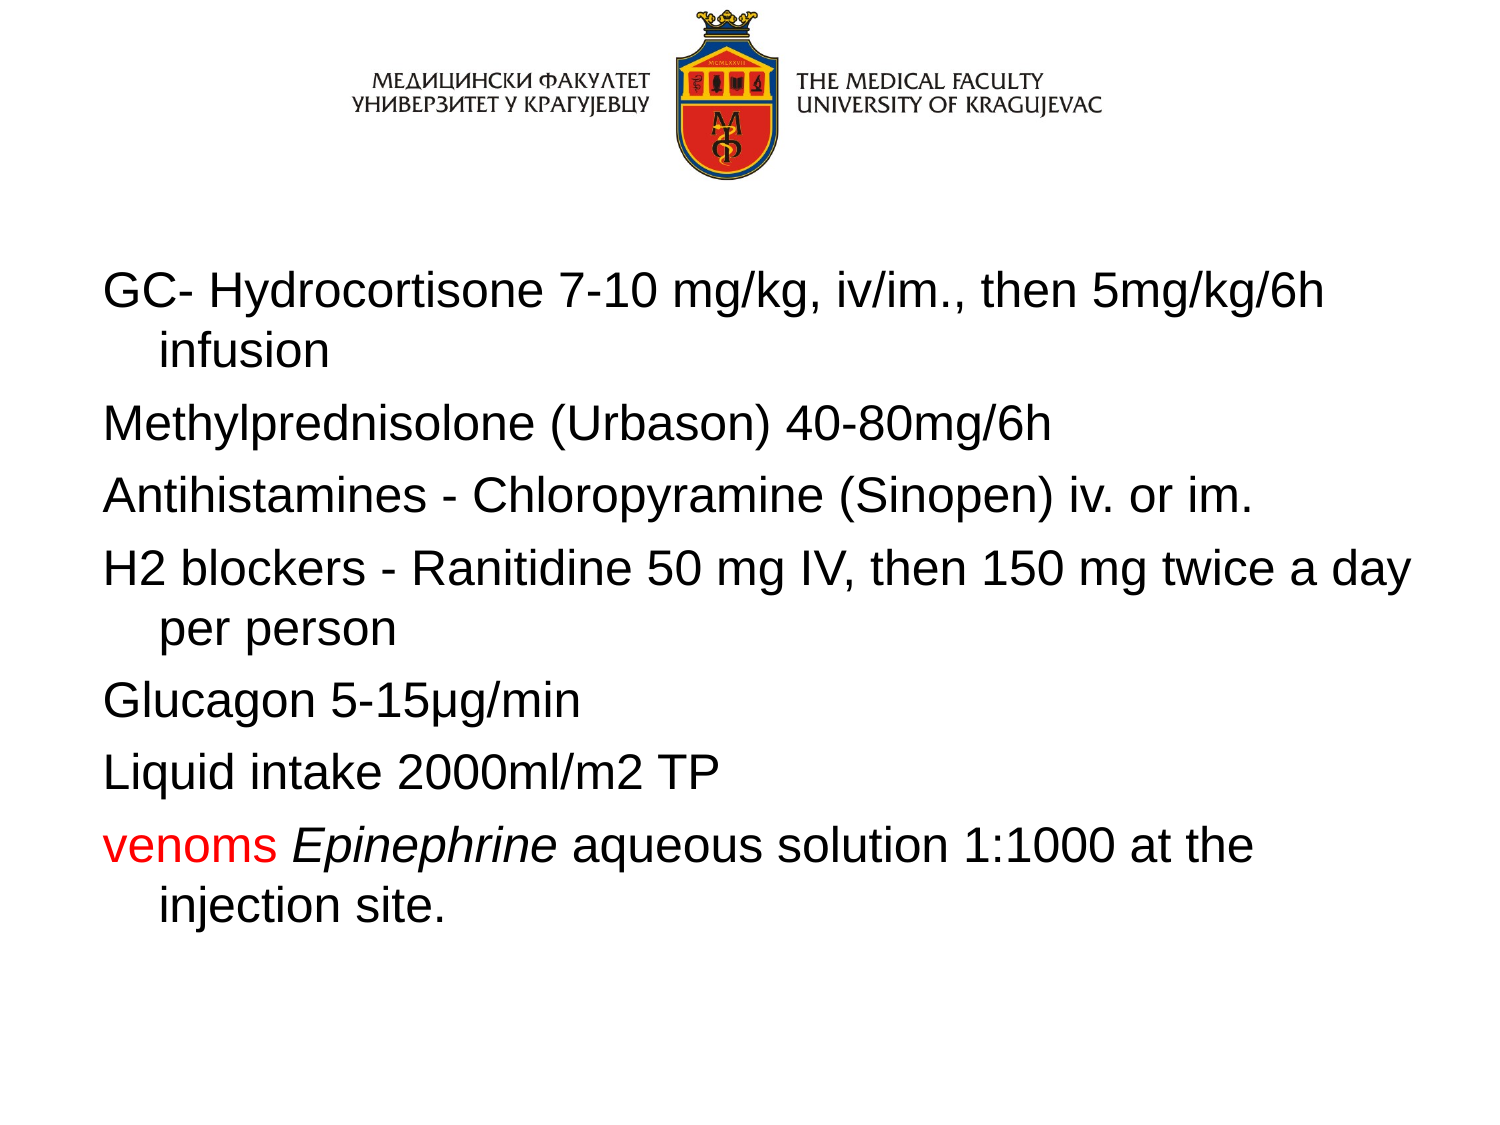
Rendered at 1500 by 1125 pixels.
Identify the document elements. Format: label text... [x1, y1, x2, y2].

picture [328, 0, 1125, 191]
text_box GC- Hydrocortisone 7-10 mg/kg, iv/im., then 5mg/kg/6h infusion Methylprednisolone (Urbason) 40-80mg/6h Antihistamines - Chloropyramine (Sinopen) iv. or im. H2 blockers - Ranitidine 50 mg IV, then 150 mg twice a day per person Glucagon 5-15μg/min Liquid intake 2000ml/m2 TP venoms Epinephrine aqueous solution 1:1000 at the injection site. [87, 249, 1450, 1050]
